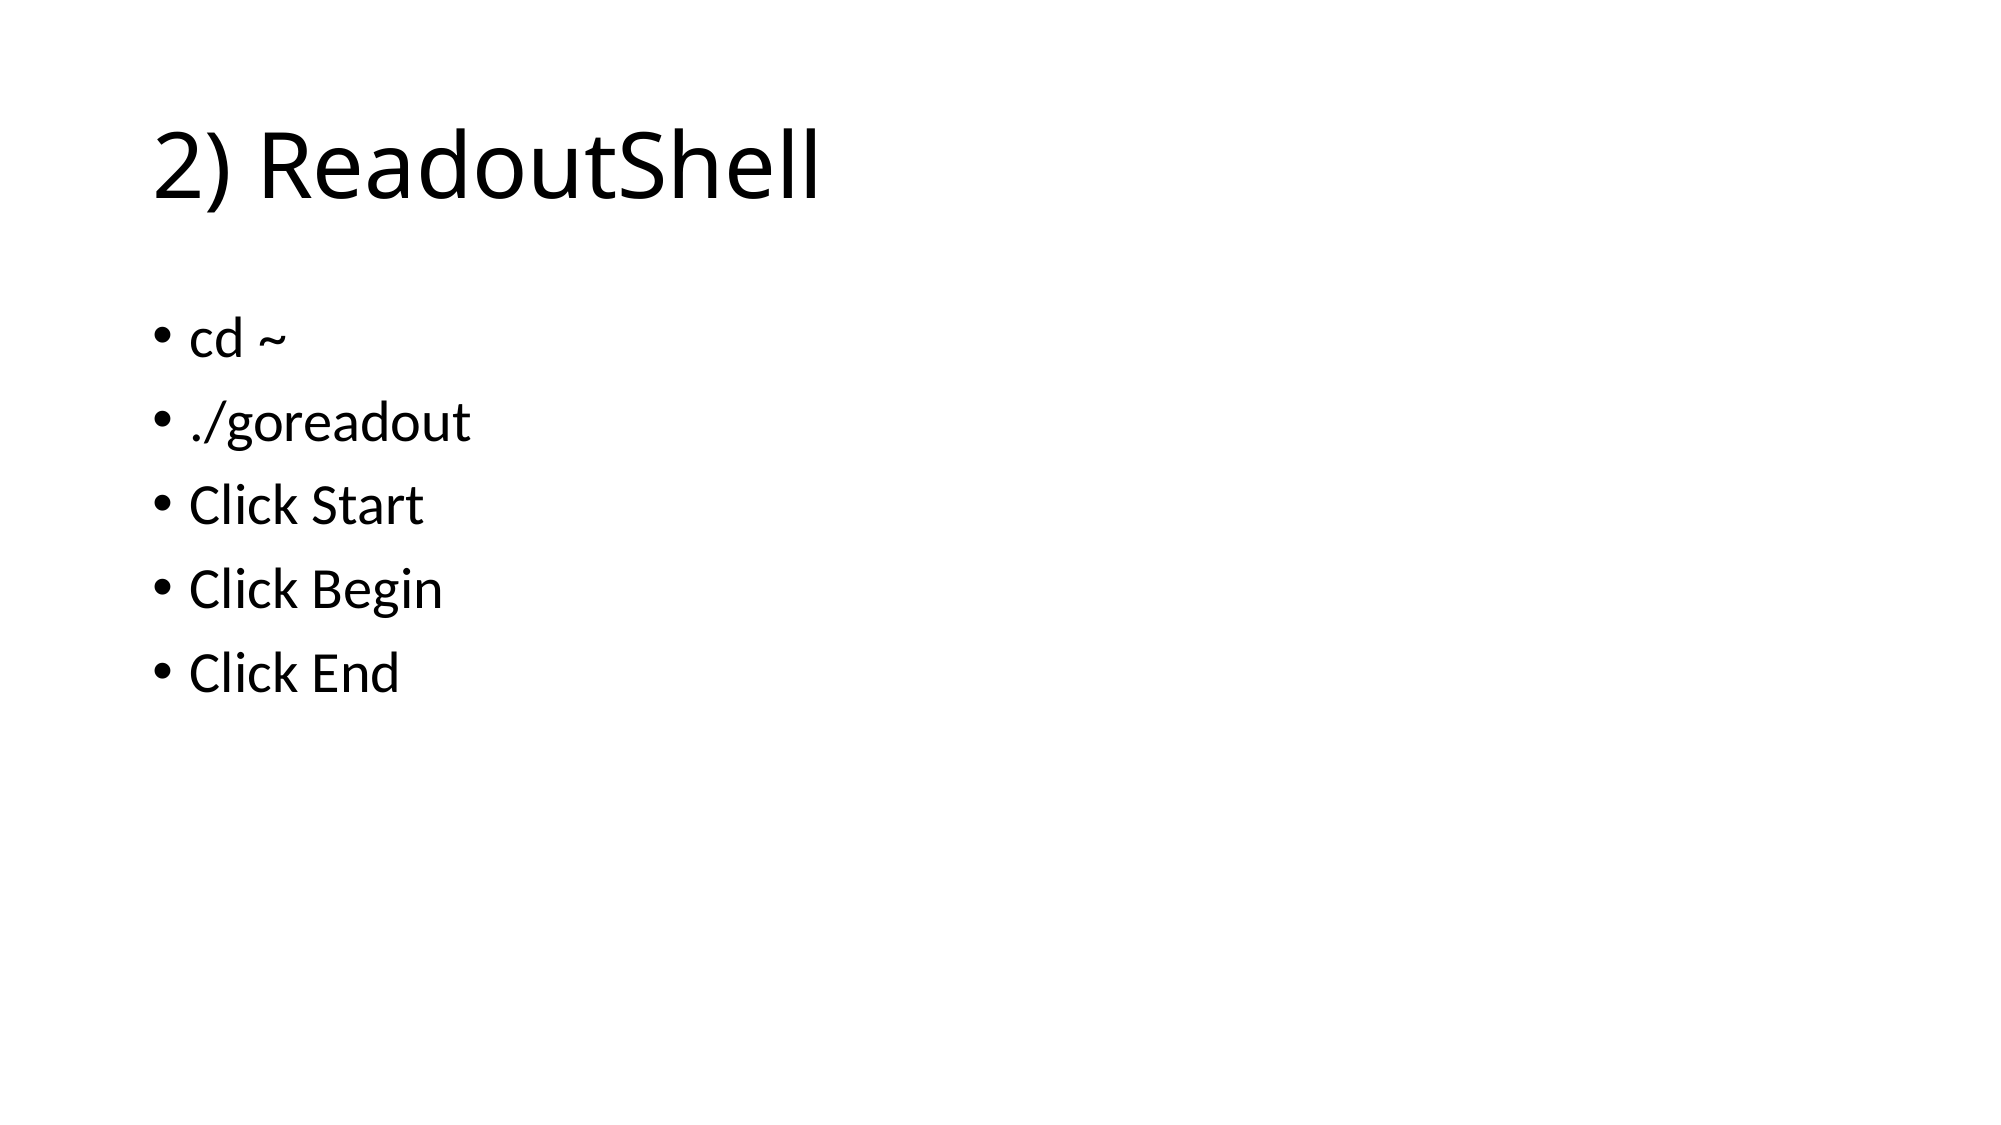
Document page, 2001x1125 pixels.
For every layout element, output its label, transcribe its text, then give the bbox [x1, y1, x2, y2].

title 2) ReadoutShell [137, 59, 1863, 278]
list cd ~ ./goreadout Click Start Click Begin Click End [137, 299, 1863, 1014]
